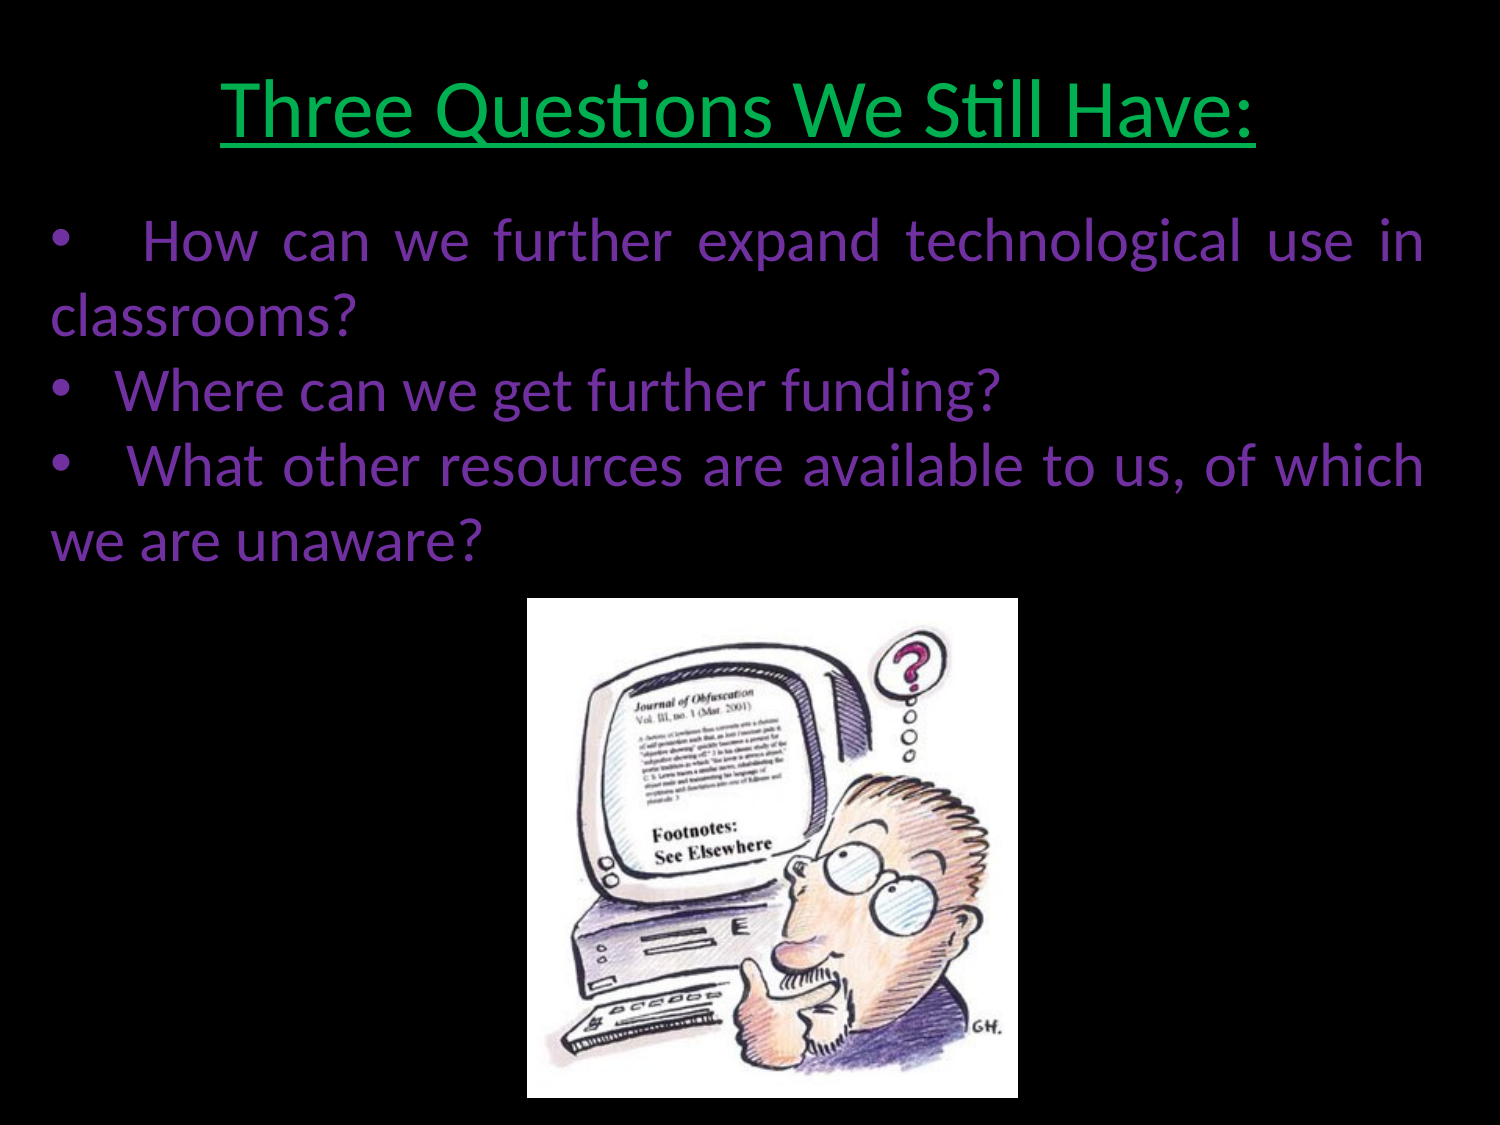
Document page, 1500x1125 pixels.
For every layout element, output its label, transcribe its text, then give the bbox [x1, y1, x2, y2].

picture [527, 597, 1019, 1098]
text_box Three Questions We Still Have: How can we further expand technological use in classrooms? Where can we get further funding? What other resources are available to us, of which we are unaware? [35, 46, 1442, 582]
